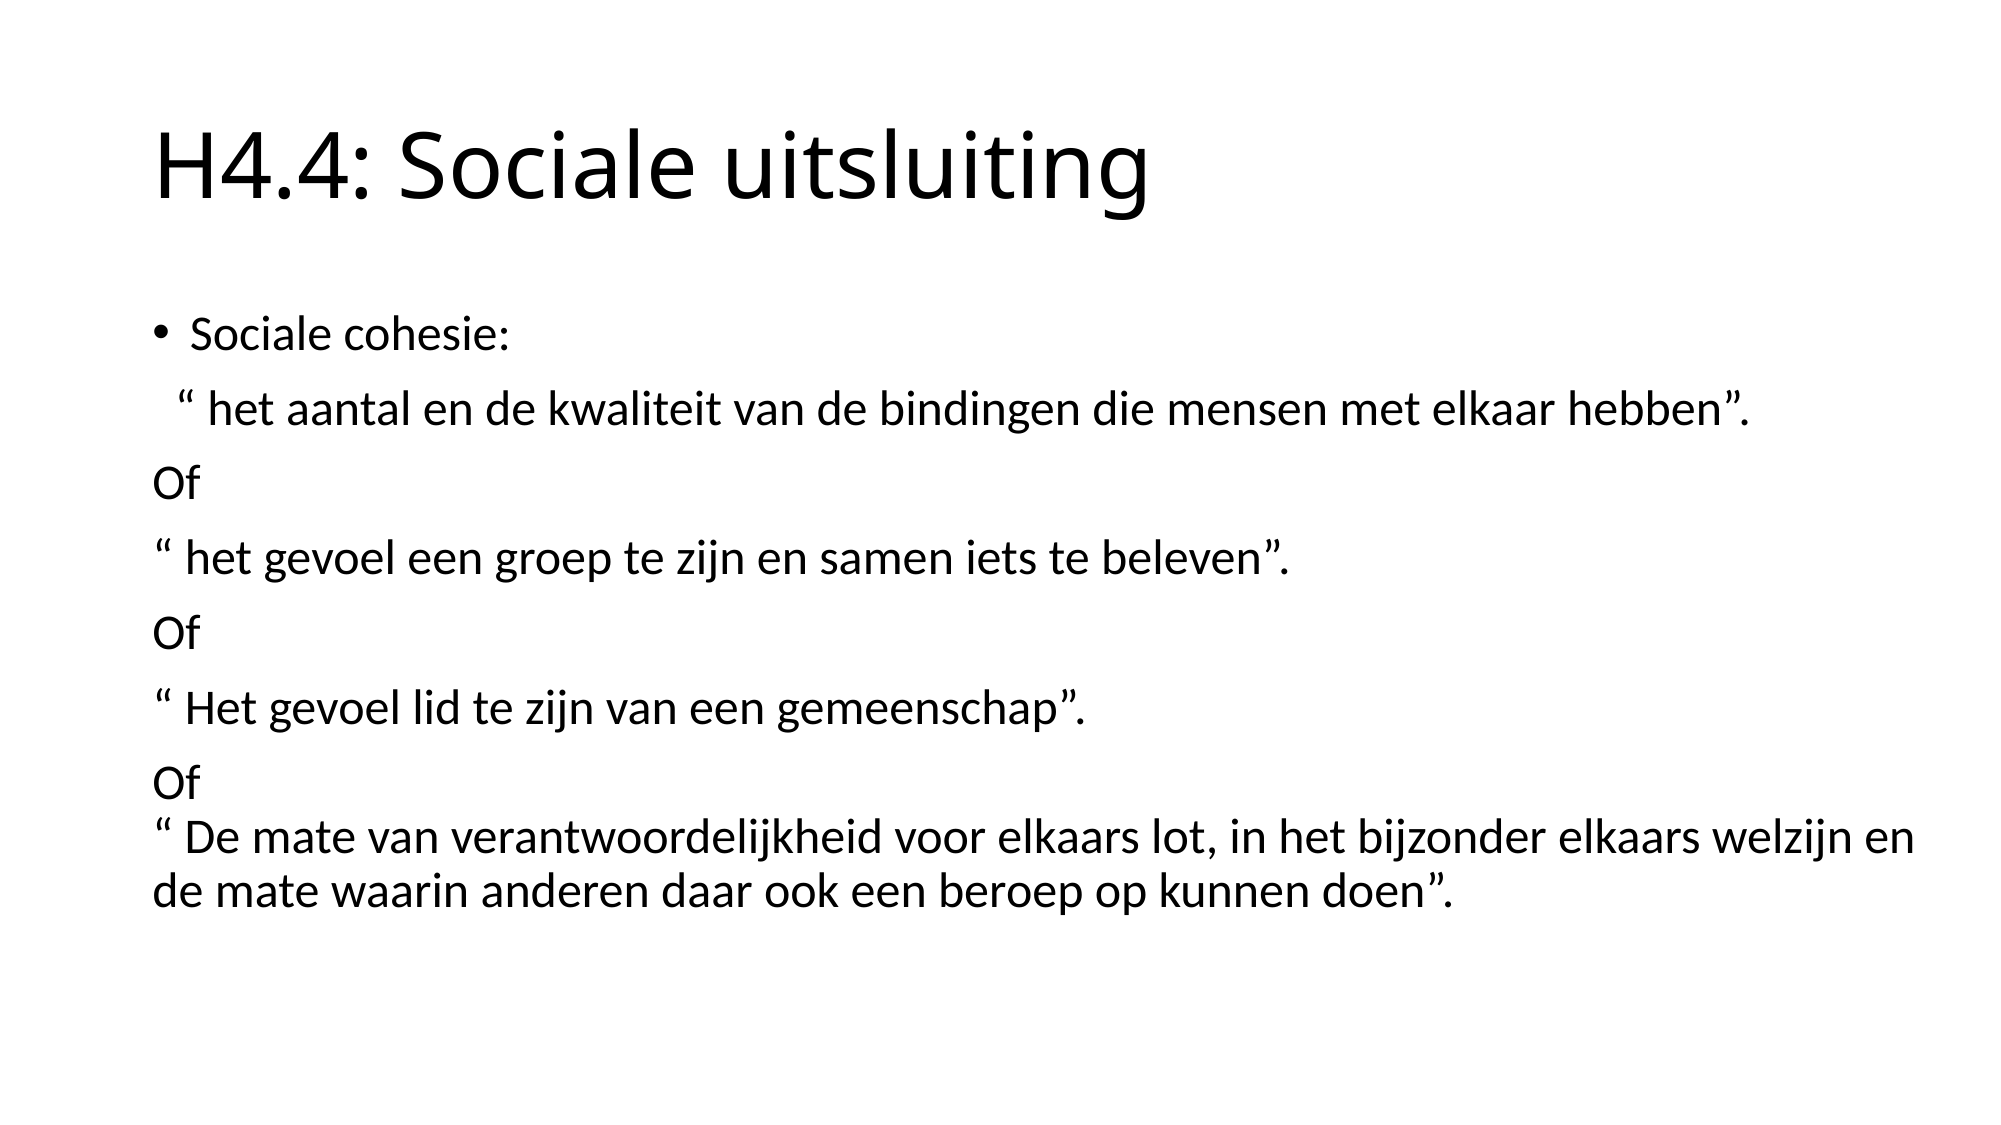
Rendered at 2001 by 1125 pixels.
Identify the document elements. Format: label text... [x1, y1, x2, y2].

title H4.4: Sociale uitsluiting [137, 59, 1863, 278]
list Sociale cohesie: “ het aantal en de kwaliteit van de bindingen die mensen met elkaar hebben”. Of “ het gevoel een groep te zijn en samen iets te beleven”. Of “ Het gevoel lid te zijn van een gemeenschap”. Of “ De mate van verantwoordelijkheid voor elkaars lot, in het bijzonder elkaars welzijn en de mate waarin anderen daar ook een beroep op kunnen doen”. [137, 299, 1933, 1014]
